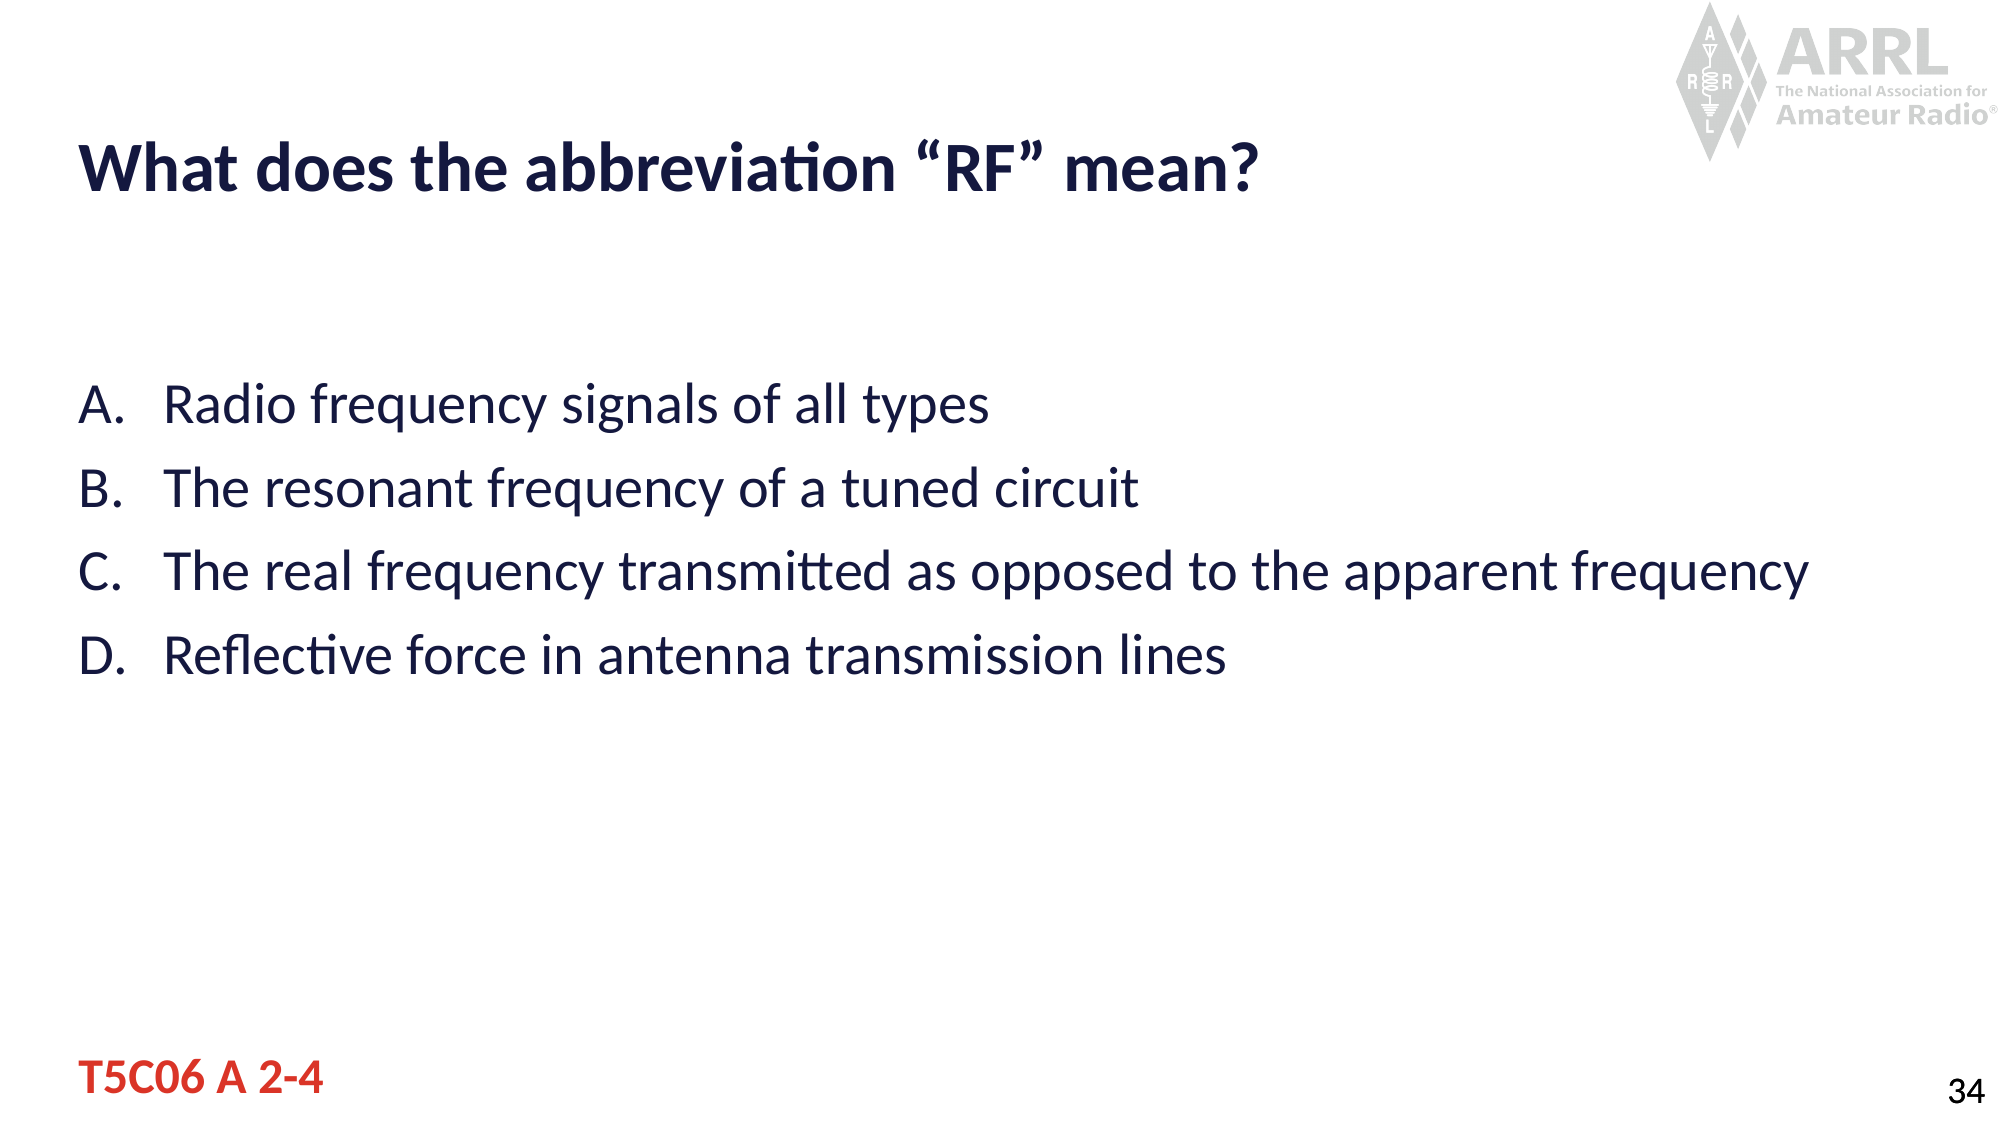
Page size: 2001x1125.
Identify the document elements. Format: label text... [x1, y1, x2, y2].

title What does the abbreviation “RF” mean? [63, 59, 1863, 278]
list Radio frequency signals of all types The resonant frequency of a tuned circuit The real frequency transmitted as opposed to the apparent frequency Reflective force in antenna transmission lines [63, 365, 1863, 989]
picture [1674, 0, 2000, 164]
text_box T5C06 A 2-4 [63, 1036, 1737, 1112]
